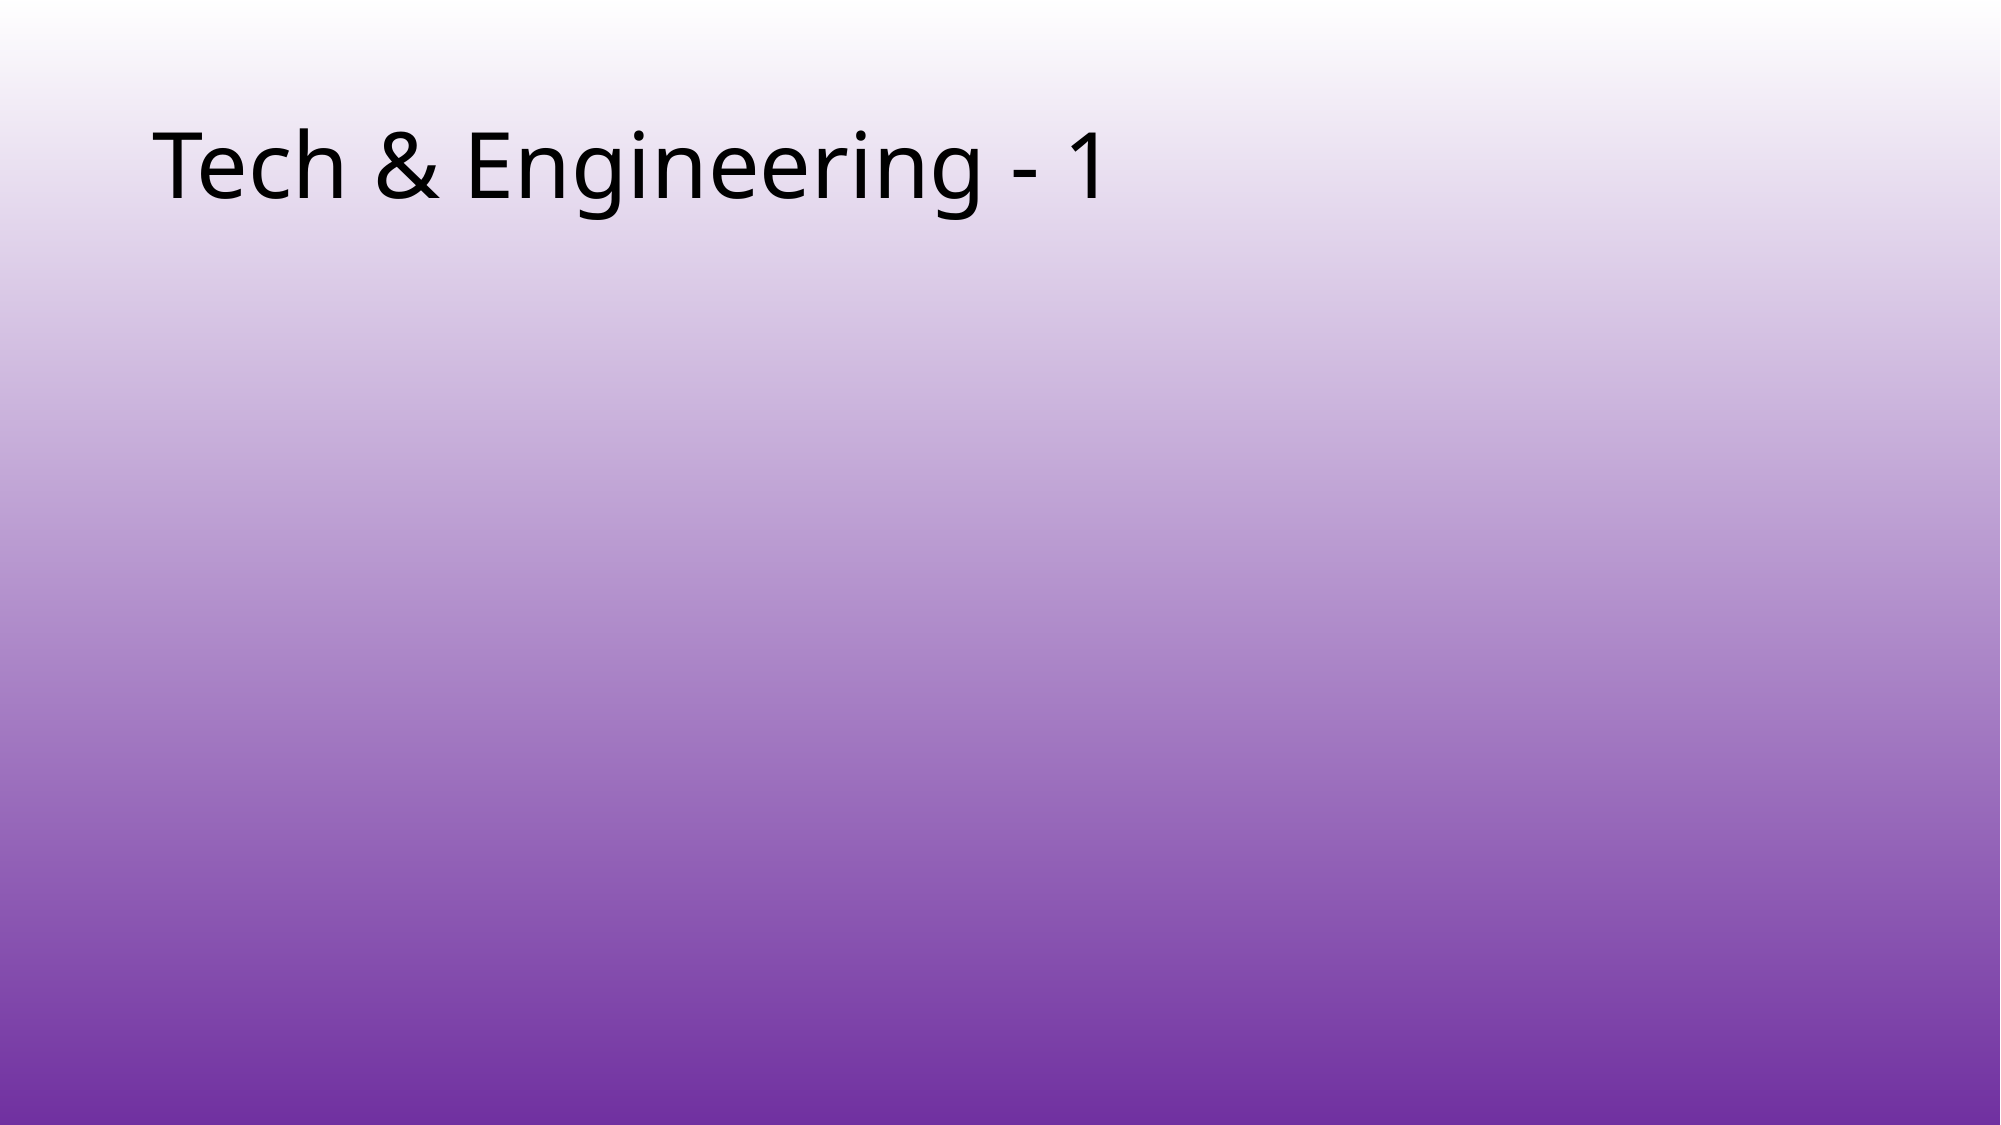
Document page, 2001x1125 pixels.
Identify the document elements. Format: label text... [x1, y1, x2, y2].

title Tech & Engineering - 1 [137, 59, 1863, 278]
